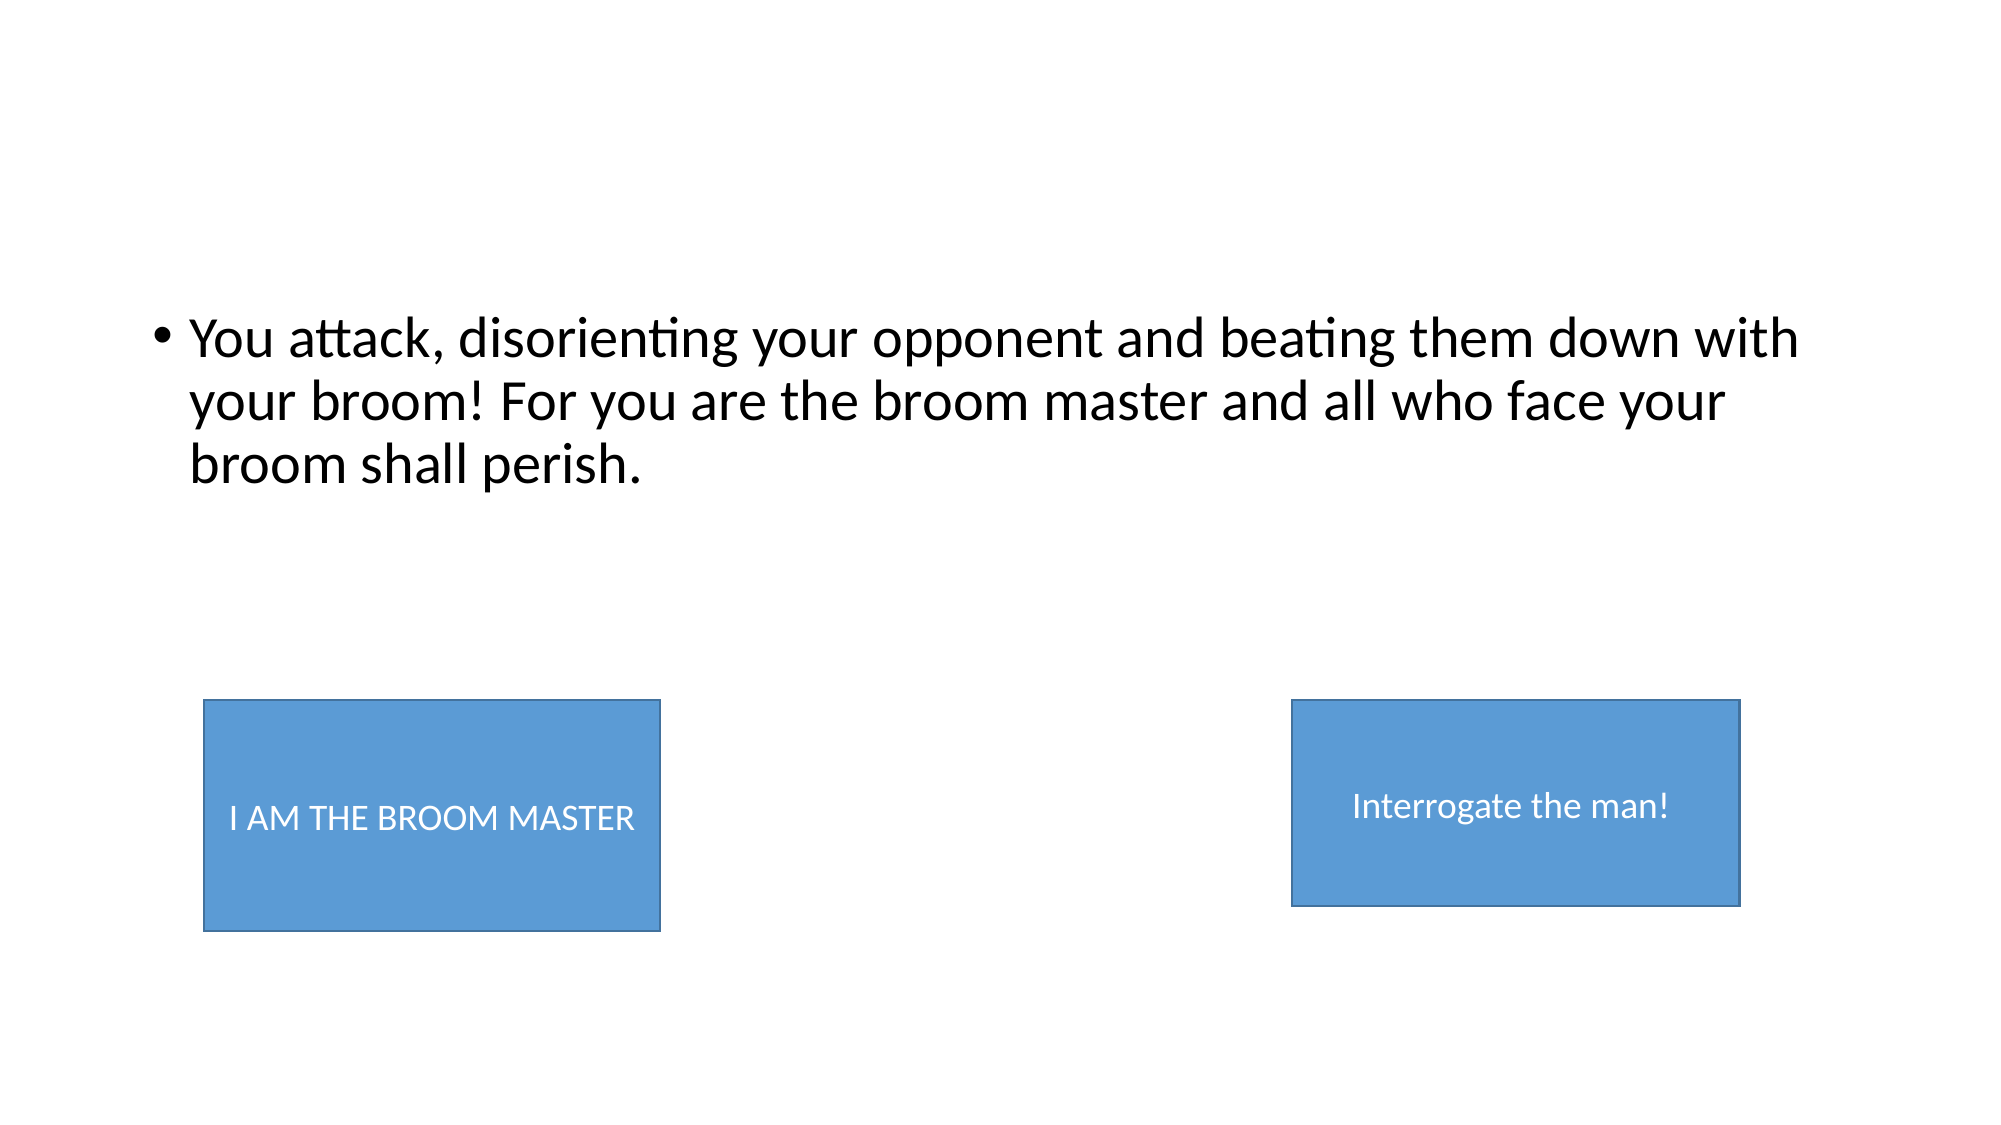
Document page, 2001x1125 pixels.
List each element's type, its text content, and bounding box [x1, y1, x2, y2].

text_box Interrogate the man! [1291, 699, 1741, 907]
text_box I AM THE BROOM MASTER [203, 699, 661, 932]
list You attack, disorienting your opponent and beating them down with your broom! For you are the broom master and all who face your broom shall perish. [137, 299, 1863, 1014]
